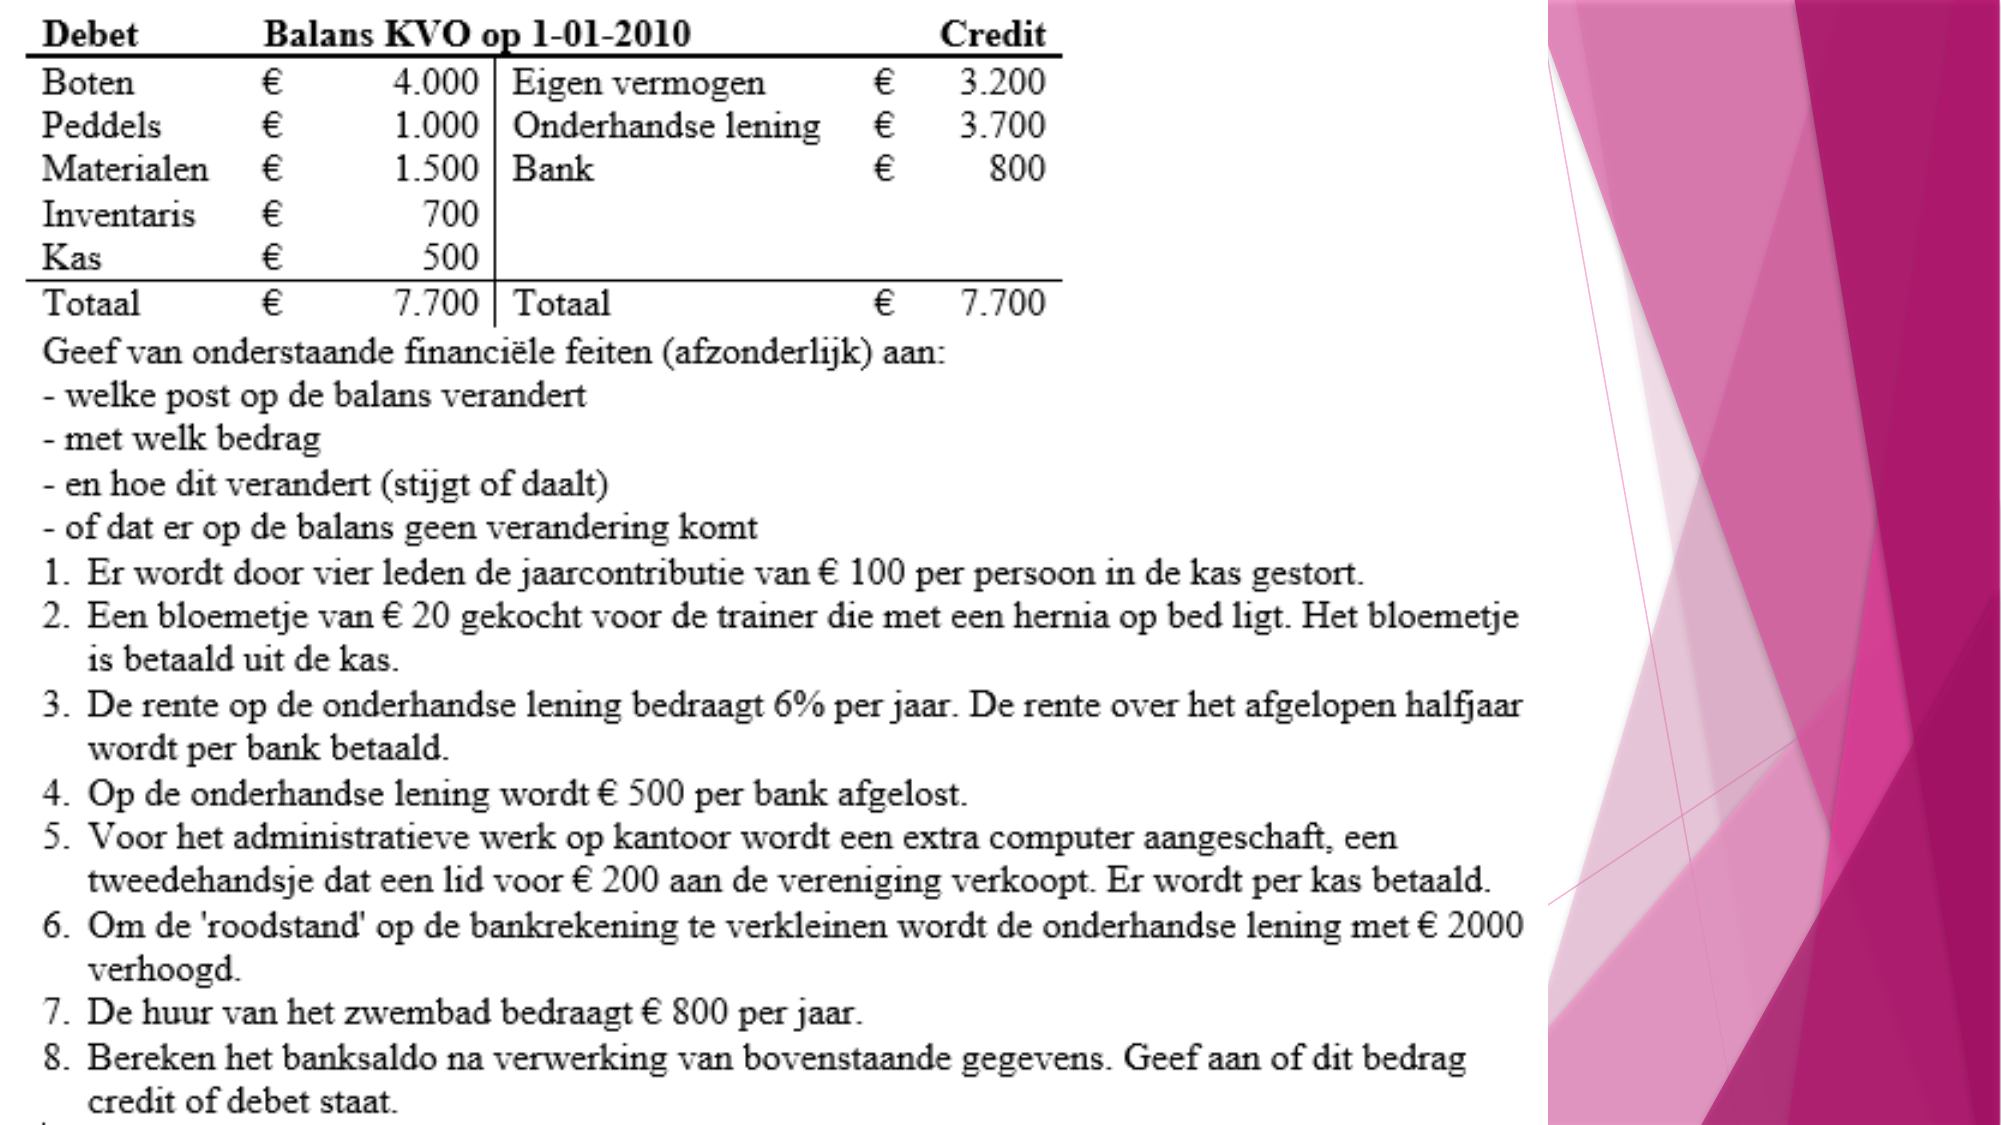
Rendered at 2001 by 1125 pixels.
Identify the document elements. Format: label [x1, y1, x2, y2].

picture [0, 0, 1548, 1125]
